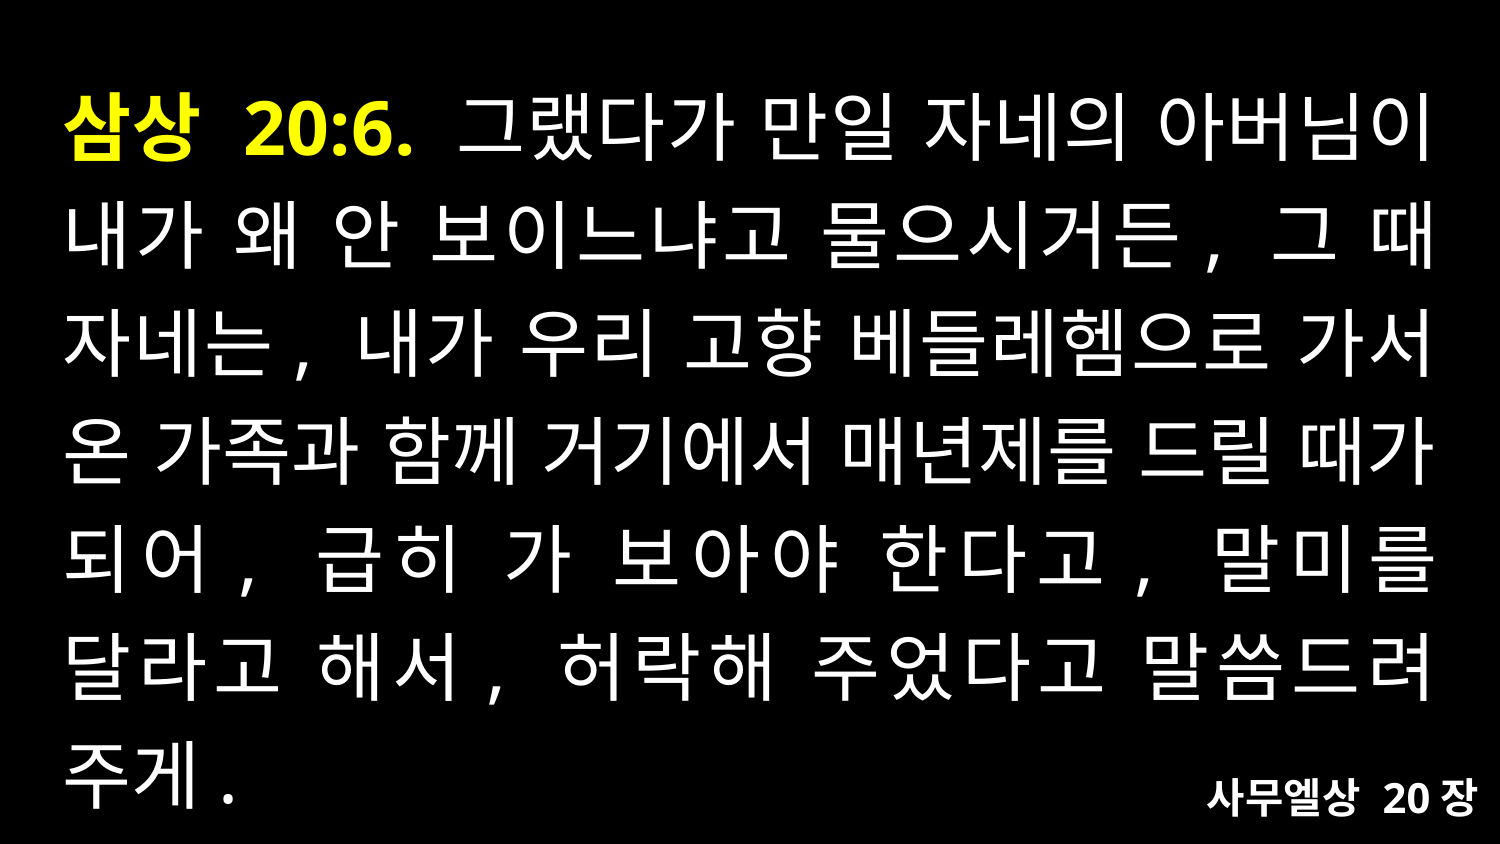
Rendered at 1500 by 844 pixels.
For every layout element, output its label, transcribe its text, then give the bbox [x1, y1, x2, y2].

subtitle 사무엘상 20장 [916, 770, 1500, 844]
title 삼상 20:6. 그랬다가 만일 자네의 아버님이 내가 왜 안 보이느냐고 물으시거든, 그 때 자네는, 내가 우리 고향 베들레헴으로 가서 온 가족과 함께 거기에서 매년제를 드릴 때가 되어, 급히 가 보아야 한다고, 말미를 달라고 해서, 허락해 주었다고 말씀드려 주게. [0, 0, 1500, 844]
